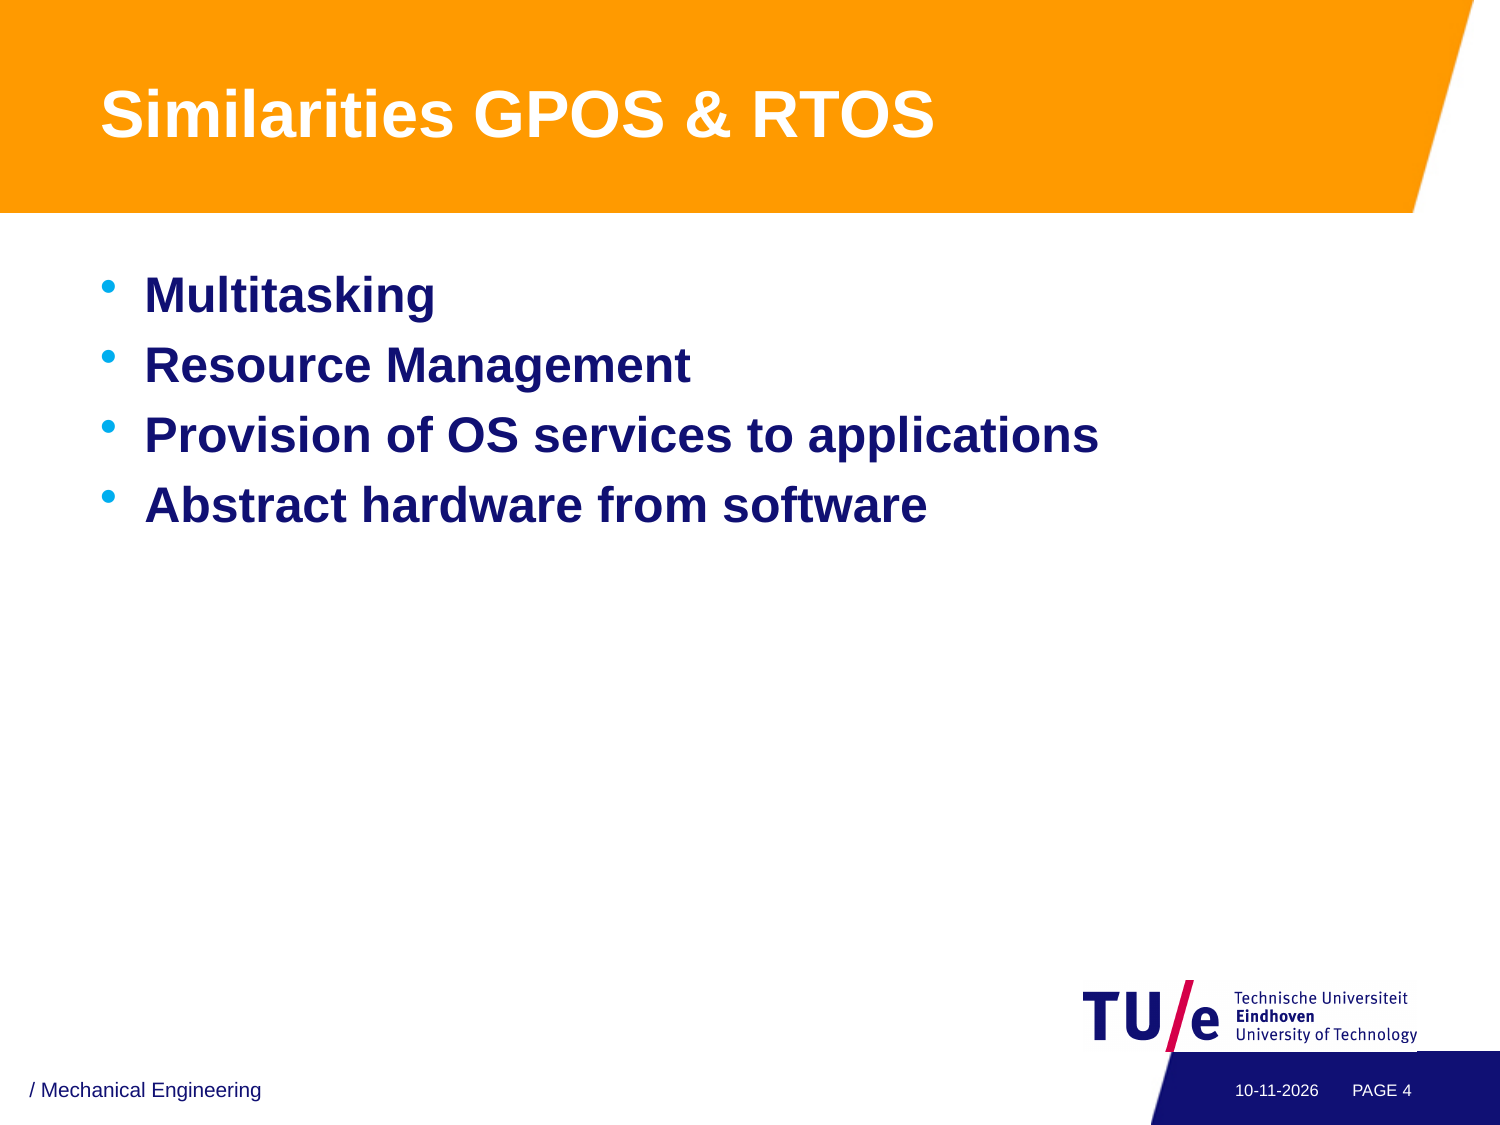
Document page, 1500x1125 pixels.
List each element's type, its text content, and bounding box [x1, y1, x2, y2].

slide_number PAGE 4 [1352, 1074, 1453, 1105]
list Multitasking Resource Management Provision of OS services to applications Abstract hardware from software [100, 262, 1412, 942]
title Similarities GPOS & RTOS [100, 35, 1417, 187]
footer / Mechanical Engineering [29, 1074, 620, 1105]
picture [1083, 980, 1500, 1125]
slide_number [1234, 1074, 1342, 1105]
picture [0, 0, 1474, 213]
